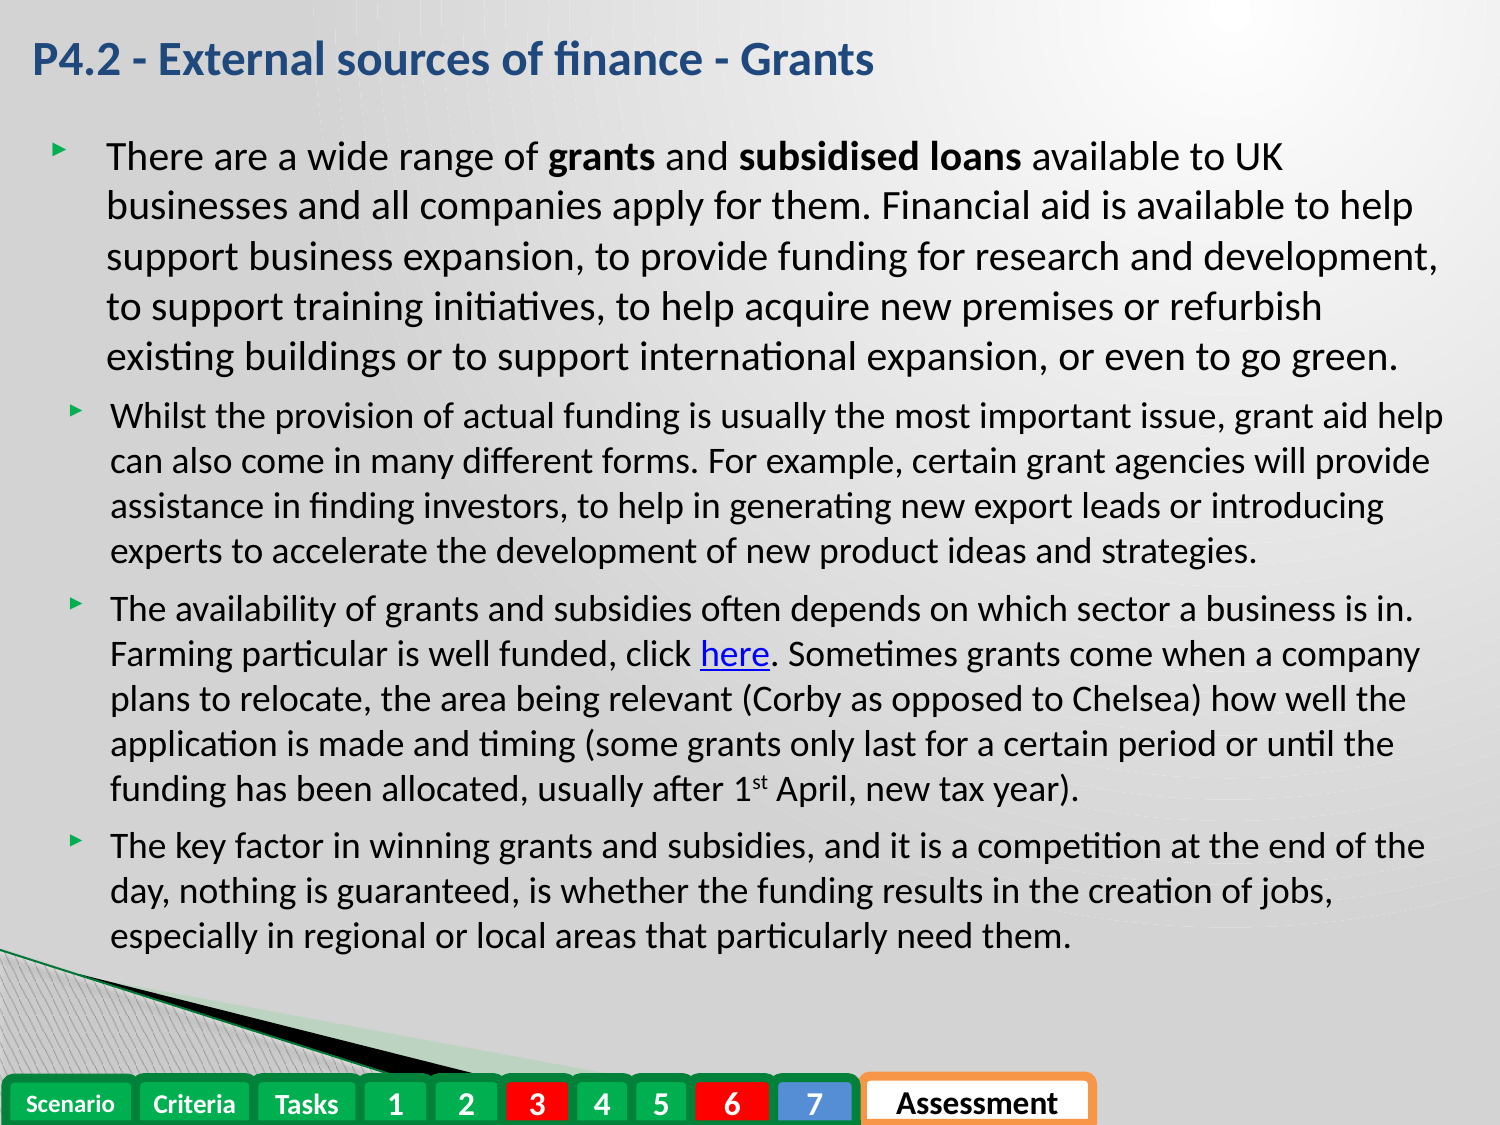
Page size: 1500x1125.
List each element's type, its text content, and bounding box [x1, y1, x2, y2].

title P4.2 - External sources of finance - Grants [17, 19, 1489, 94]
list There are a wide range of grants and subsidised loans available to UK businesses and all companies apply for them. Financial aid is available to help support business expansion, to provide funding for research and development, to support training initiatives, to help acquire new premises or refurbish existing buildings or to support international expansion, or even to go green. Whilst the provision of actual funding is usually the most important issue, grant aid help can also come in many different forms. For example, certain grant agencies will provide assistance in finding investors, to help in generating new export leads or introducing experts to accelerate the development of new product ideas and strategies. The availability of grants and subsidies often depends on which sector a business is in. Farming particular is well funded, click here. Sometimes grants come when a company plans to relocate, the area being relevant (Corby as opposed to Chelsea) how well the application is made and timing (some grants only last for a certain period or until the funding has been allocated, usually after 1st April, new tax year). The key factor in winning grants and subsidies, and it is a competition at the end of the day, nothing is guaranteed, is whether the funding results in the creation of jobs, especially in regional or local areas that particularly need them. [35, 121, 1465, 1047]
